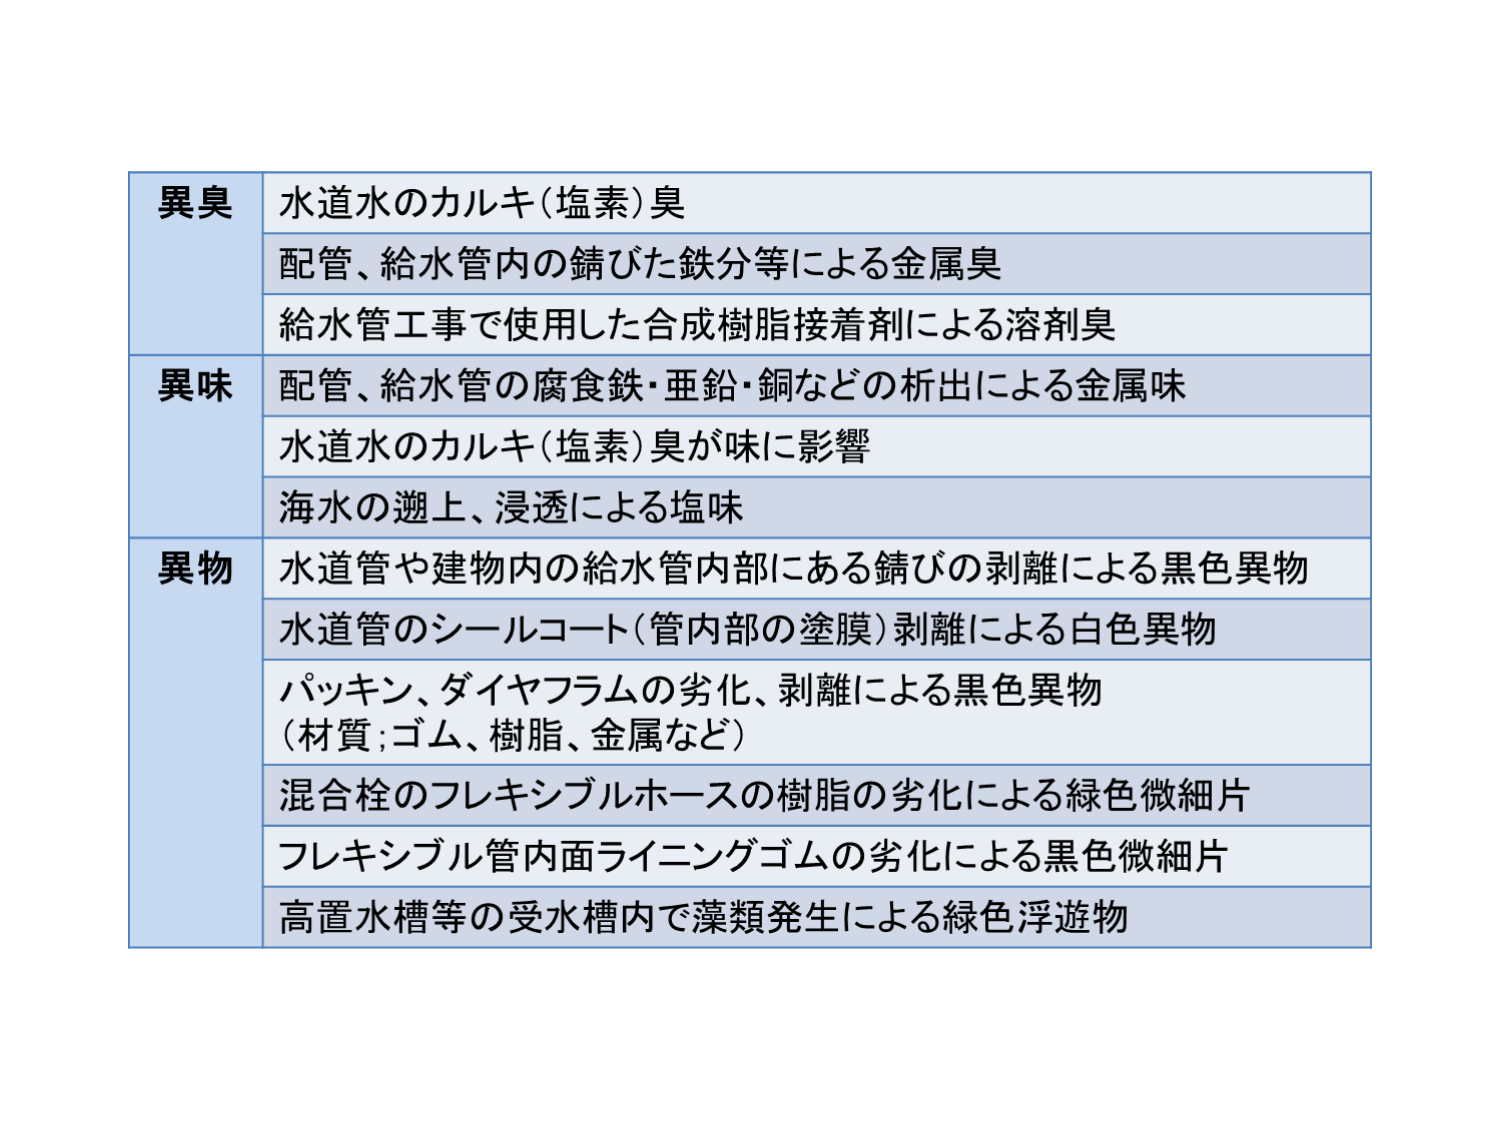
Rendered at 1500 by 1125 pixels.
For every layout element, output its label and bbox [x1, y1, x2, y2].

picture [128, 164, 1372, 961]
